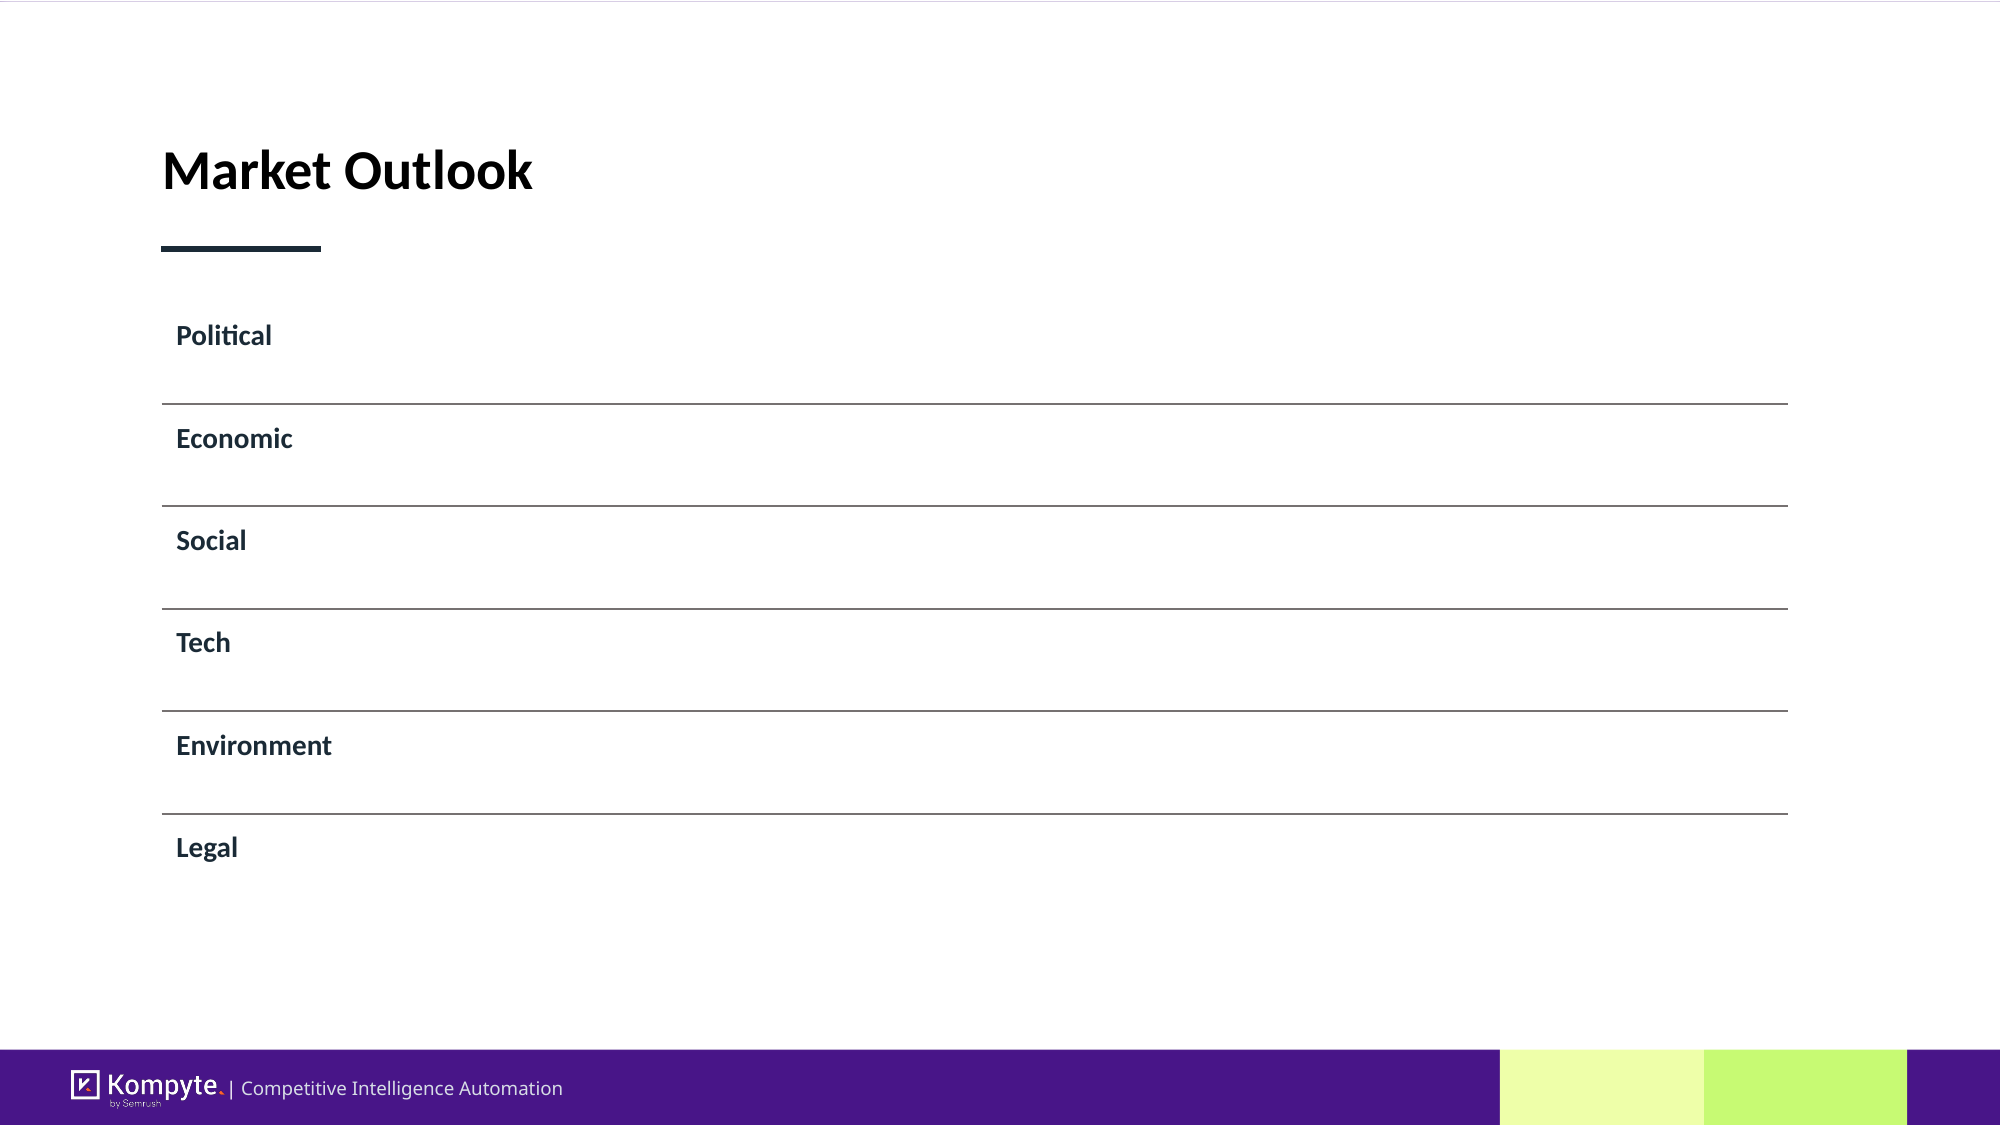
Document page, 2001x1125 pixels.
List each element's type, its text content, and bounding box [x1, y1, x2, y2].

text_box | Competitive Intelligence Automation [211, 1069, 1090, 1107]
table_cell Legal [162, 815, 1703, 916]
table_cell Tech [162, 610, 1703, 710]
table_cell Economic [162, 405, 1788, 505]
picture [71, 1070, 227, 1109]
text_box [1703, 514, 1908, 1125]
table_header Political [162, 301, 1788, 403]
text_box [0, 1, 2000, 1051]
text_box [1908, 1051, 2000, 1125]
text_box Market Outlook [147, 62, 1873, 280]
table_cell Social [162, 507, 1788, 608]
table_cell Environment [162, 712, 1703, 813]
text_box [1498, 1051, 1703, 1125]
text_box [0, 1051, 1498, 1125]
